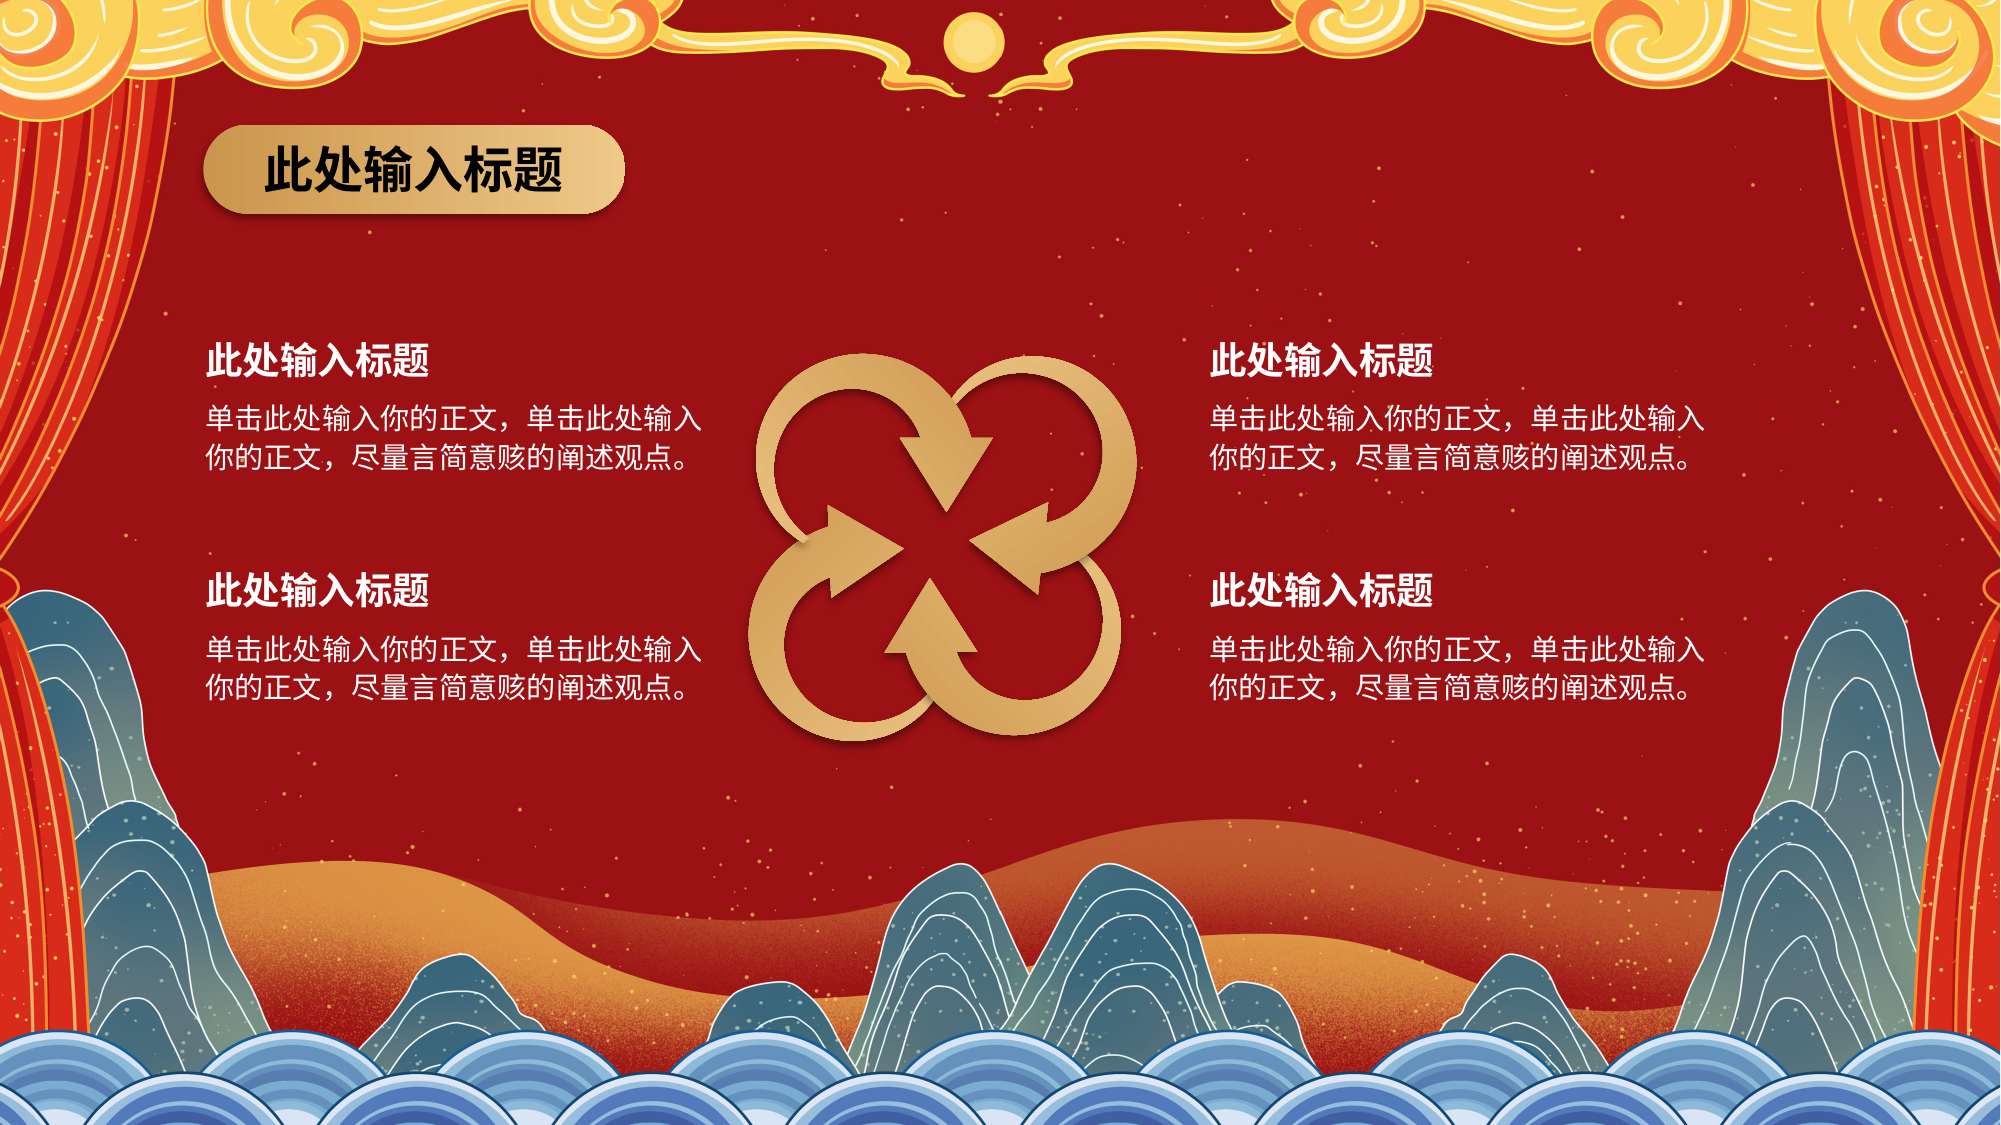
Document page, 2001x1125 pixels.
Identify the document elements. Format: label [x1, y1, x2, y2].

text_box [1194, 329, 1730, 483]
text_box [1194, 559, 1730, 713]
text_box [190, 329, 726, 483]
text_box [748, 504, 927, 741]
picture [0, 0, 2001, 1125]
text_box [203, 124, 626, 214]
text_box [953, 356, 1137, 595]
text_box [756, 353, 993, 543]
text_box [884, 562, 1121, 736]
text_box [190, 559, 726, 713]
